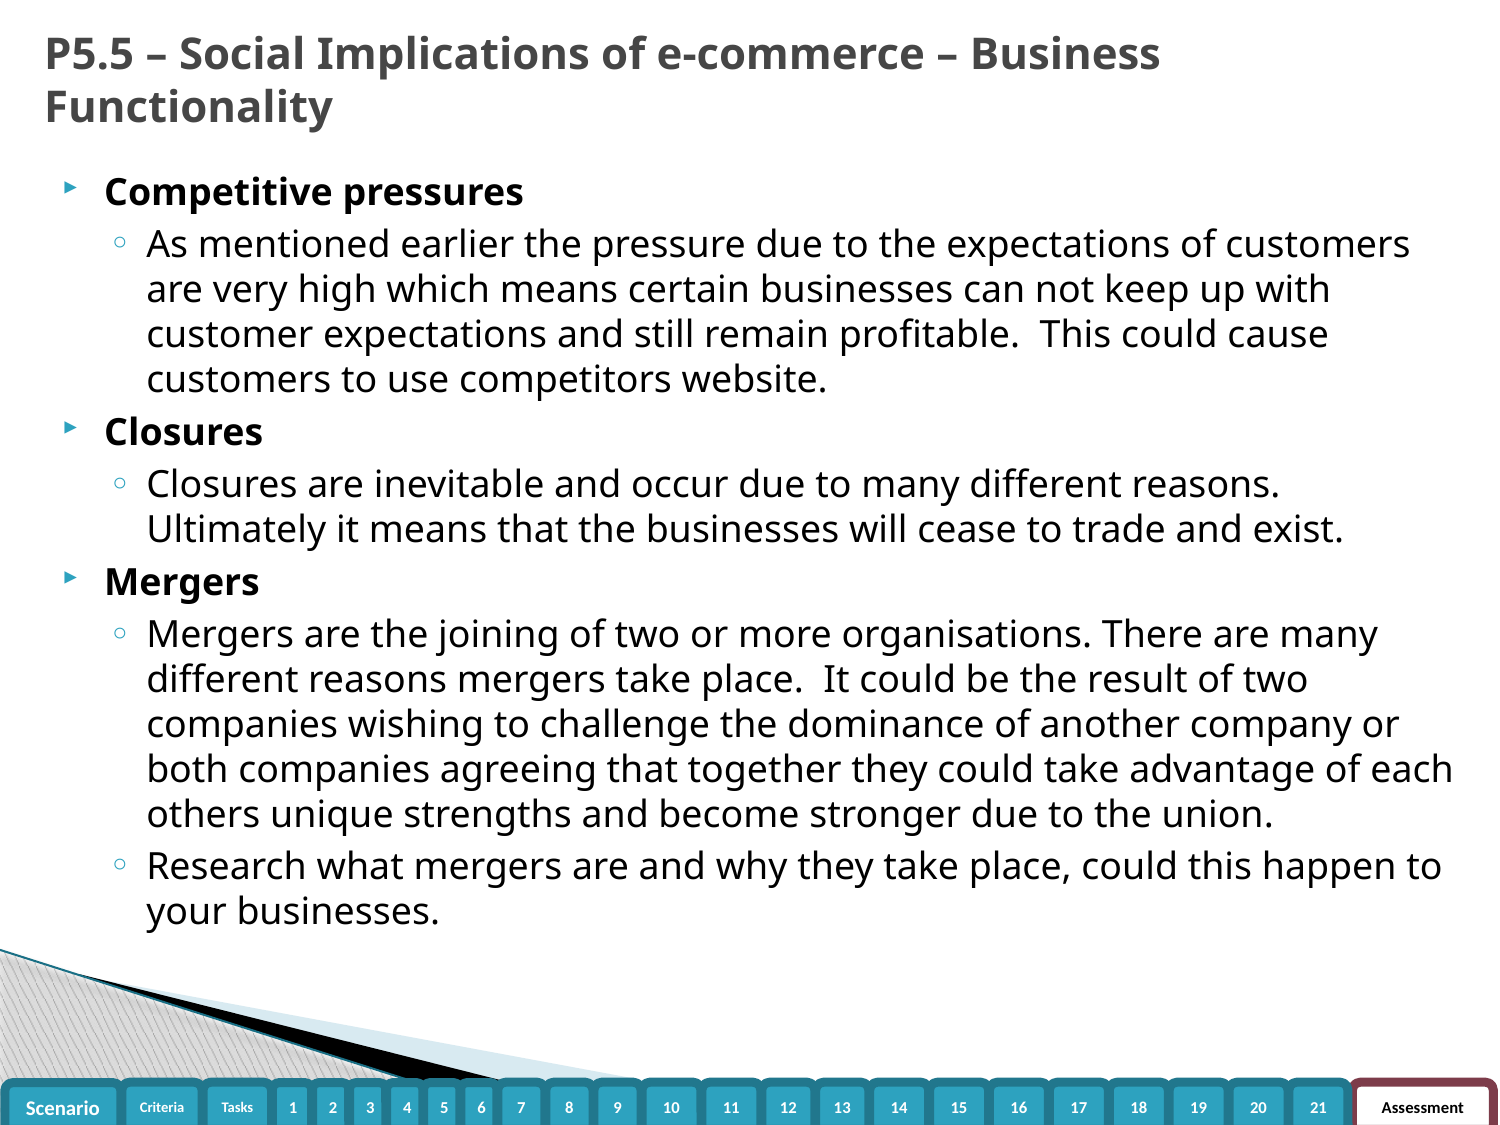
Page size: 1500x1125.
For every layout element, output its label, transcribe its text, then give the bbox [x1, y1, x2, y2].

text_box P5.5 – Social Implications of e-commerce – Business Functionality [29, 19, 1471, 138]
list Competitive pressures As mentioned earlier the pressure due to the expectations of customers are very high which means certain businesses can not keep up with customer expectations and still remain profitable. This could cause customers to use competitors website. Closures Closures are inevitable and occur due to many different reasons. Ultimately it means that the businesses will cease to trade and exist. Mergers Mergers are the joining of two or more organisations. There are many different reasons mergers take place. It could be the result of two companies wishing to challenge the dominance of another company or both companies agreeing that together they could take advantage of each others unique strengths and become stronger due to the union. Research what mergers are and why they take place, could this happen to your businesses. [29, 160, 1471, 1047]
